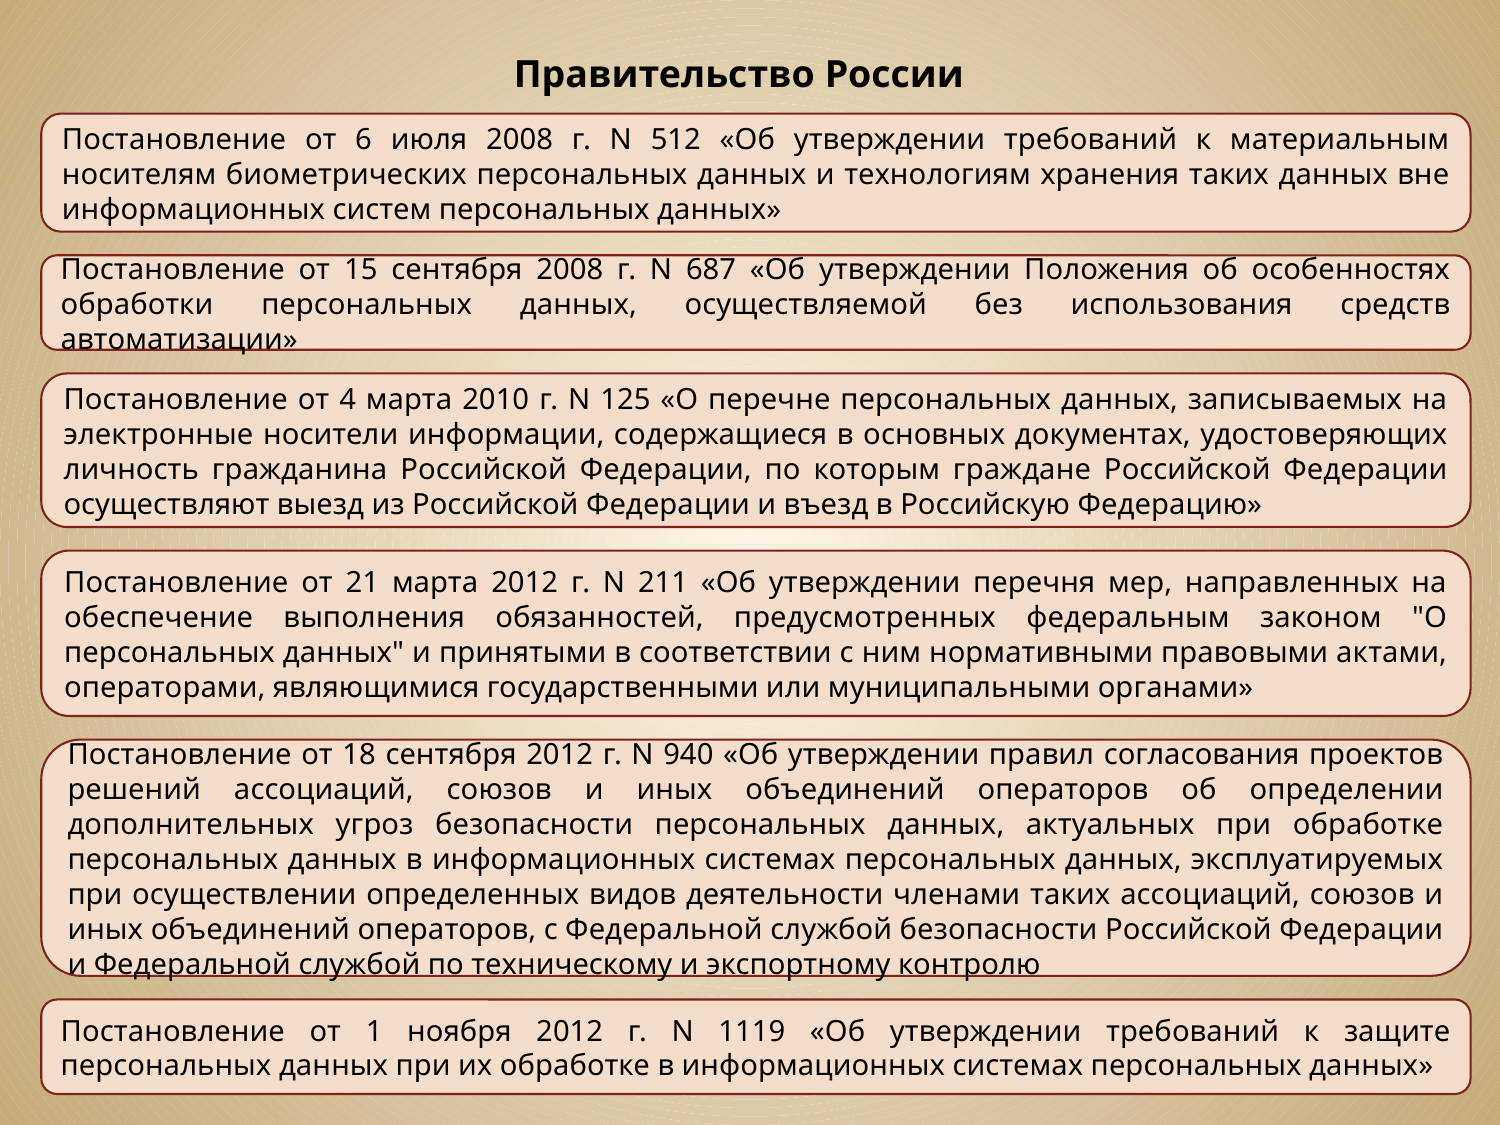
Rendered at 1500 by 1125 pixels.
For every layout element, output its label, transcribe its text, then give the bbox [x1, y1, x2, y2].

text_box Постановление от 21 марта 2012 г. N 211 «Об утверждении перечня мер, направленных на обеспечение выполнения обязанностей, предусмотренных федеральным законом "О персональных данных" и принятыми в соответствии с ним нормативными правовыми актами, операторами, являющимися государственными или муниципальными органами» [40, 549, 1472, 718]
text_box Постановление от 1 ноября 2012 г. N 1119 «Об утверждении требований к защите персональных данных при их обработке в информационных системах персональных данных» [40, 998, 1472, 1096]
text_box Постановление от 6 июля 2008 г. N 512 «Об утверждении требований к материальным носителям биометрических персональных данных и технологиям хранения таких данных вне информационных систем персональных данных» [40, 112, 1472, 233]
text_box Постановление от 18 сентября 2012 г. N 940 «Об утверждении правил согласования проектов решений ассоциаций, союзов и иных объединений операторов об определении дополнительных угроз безопасности персональных данных, актуальных при обработке персональных данных в информационных системах персональных данных, эксплуатируемых при осуществлении определенных видов деятельности членами таких ассоциаций, союзов и иных объединений операторов, с Федеральной службой безопасности Российской Федерации и Федеральной службой по техническому и экспортному контролю [40, 738, 1472, 977]
text_box Постановление от 4 марта 2010 г. N 125 «О перечне персональных данных, записываемых на электронные носители информации, содержащиеся в основных документах, удостоверяющих личность гражданина Российской Федерации, по которым граждане Российской Федерации осуществляют выезд из Российской Федерации и въезд в Российскую Федерацию» [40, 372, 1472, 529]
text_box Правительство России [498, 42, 979, 103]
text_box Постановление от 15 сентября 2008 г. N 687 «Об утверждении Положения об особенностях обработки персональных данных, осуществляемой без использования средств автоматизации» [40, 254, 1472, 351]
